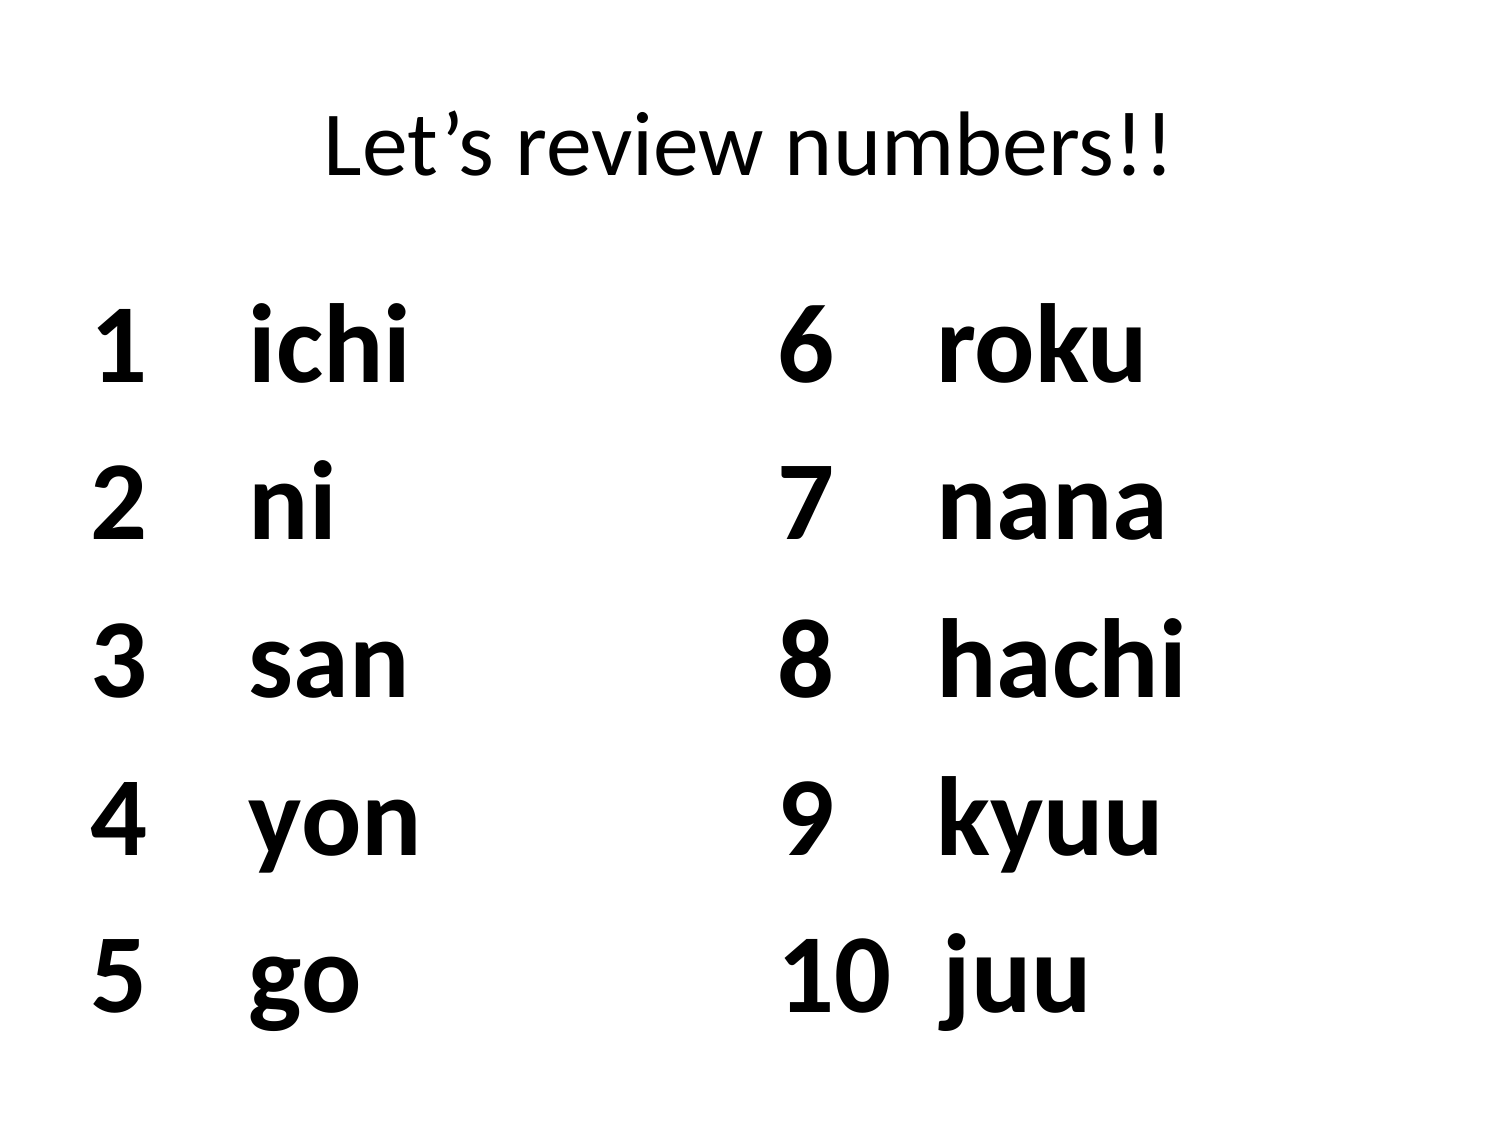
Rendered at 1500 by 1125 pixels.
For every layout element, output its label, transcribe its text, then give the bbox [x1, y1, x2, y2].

list 1 ichi 2 ni 3 san 4 yon 5 go [75, 262, 738, 1083]
list 6 roku 7 nana 8 hachi 9 kyuu 10 juu [762, 262, 1425, 1083]
title Let’s review numbers!! [75, 45, 1425, 233]
